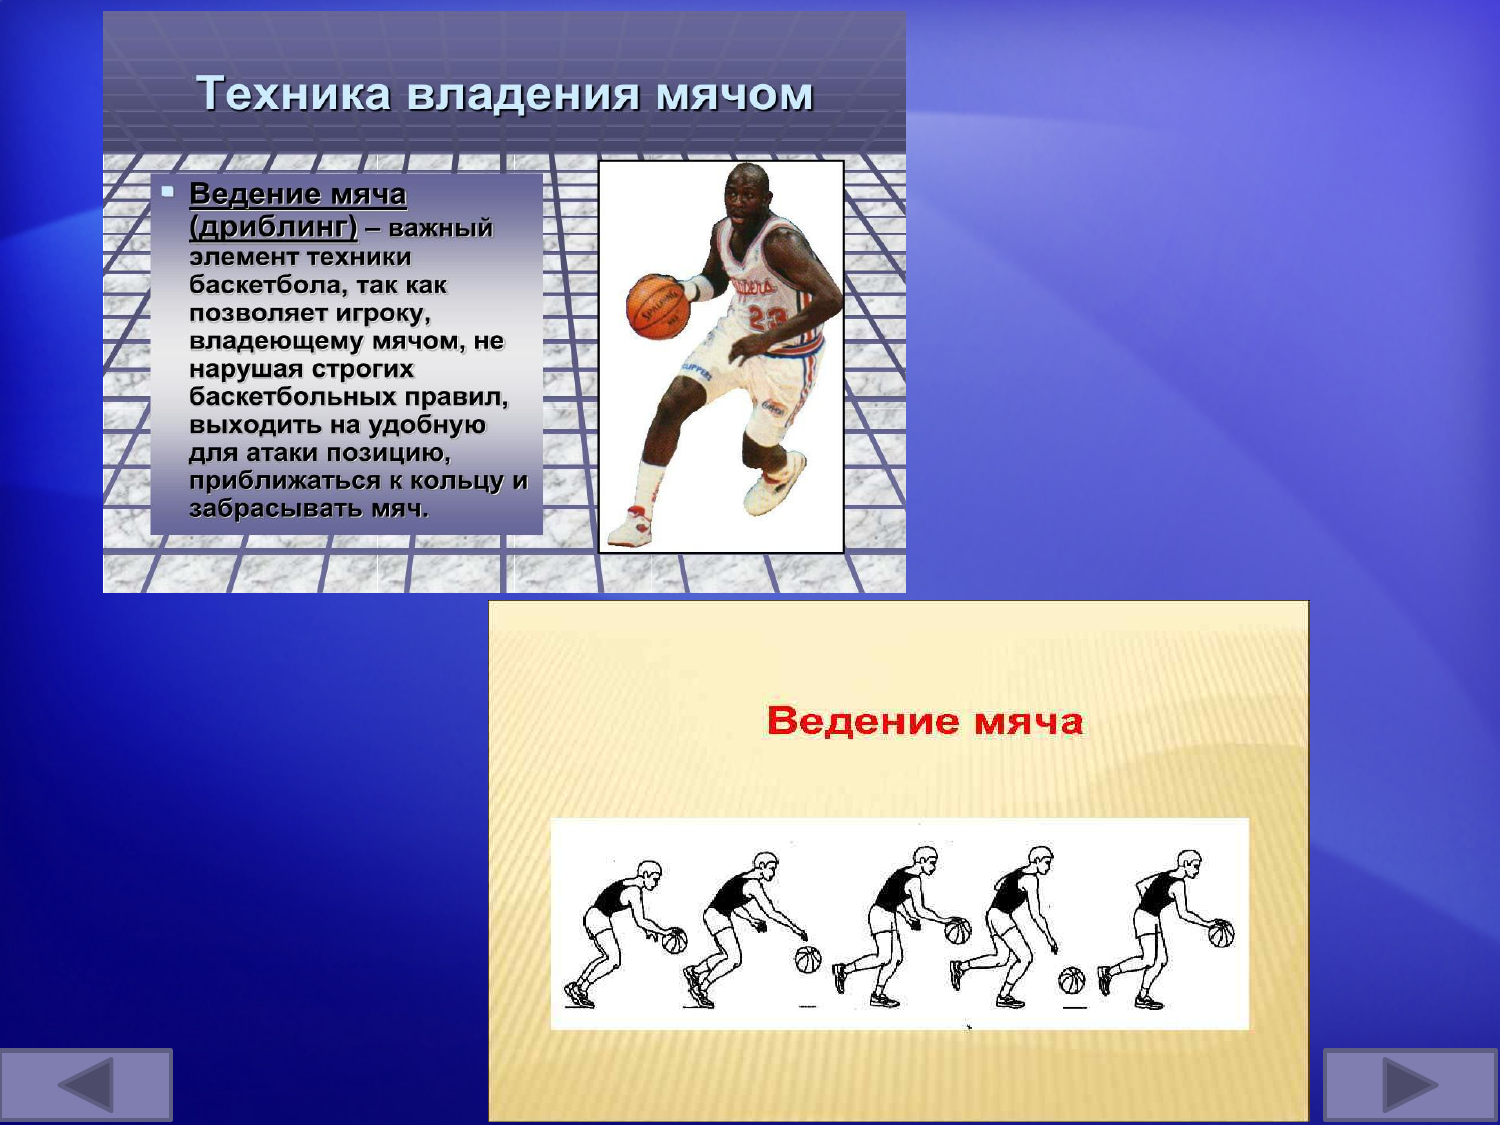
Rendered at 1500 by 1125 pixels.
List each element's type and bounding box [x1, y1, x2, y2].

title [95, 35, 484, 1043]
title [909, 35, 1482, 1043]
text_box [0, 1048, 173, 1122]
picture [0, 0, 1500, 1125]
text_box [1323, 1048, 1498, 1122]
